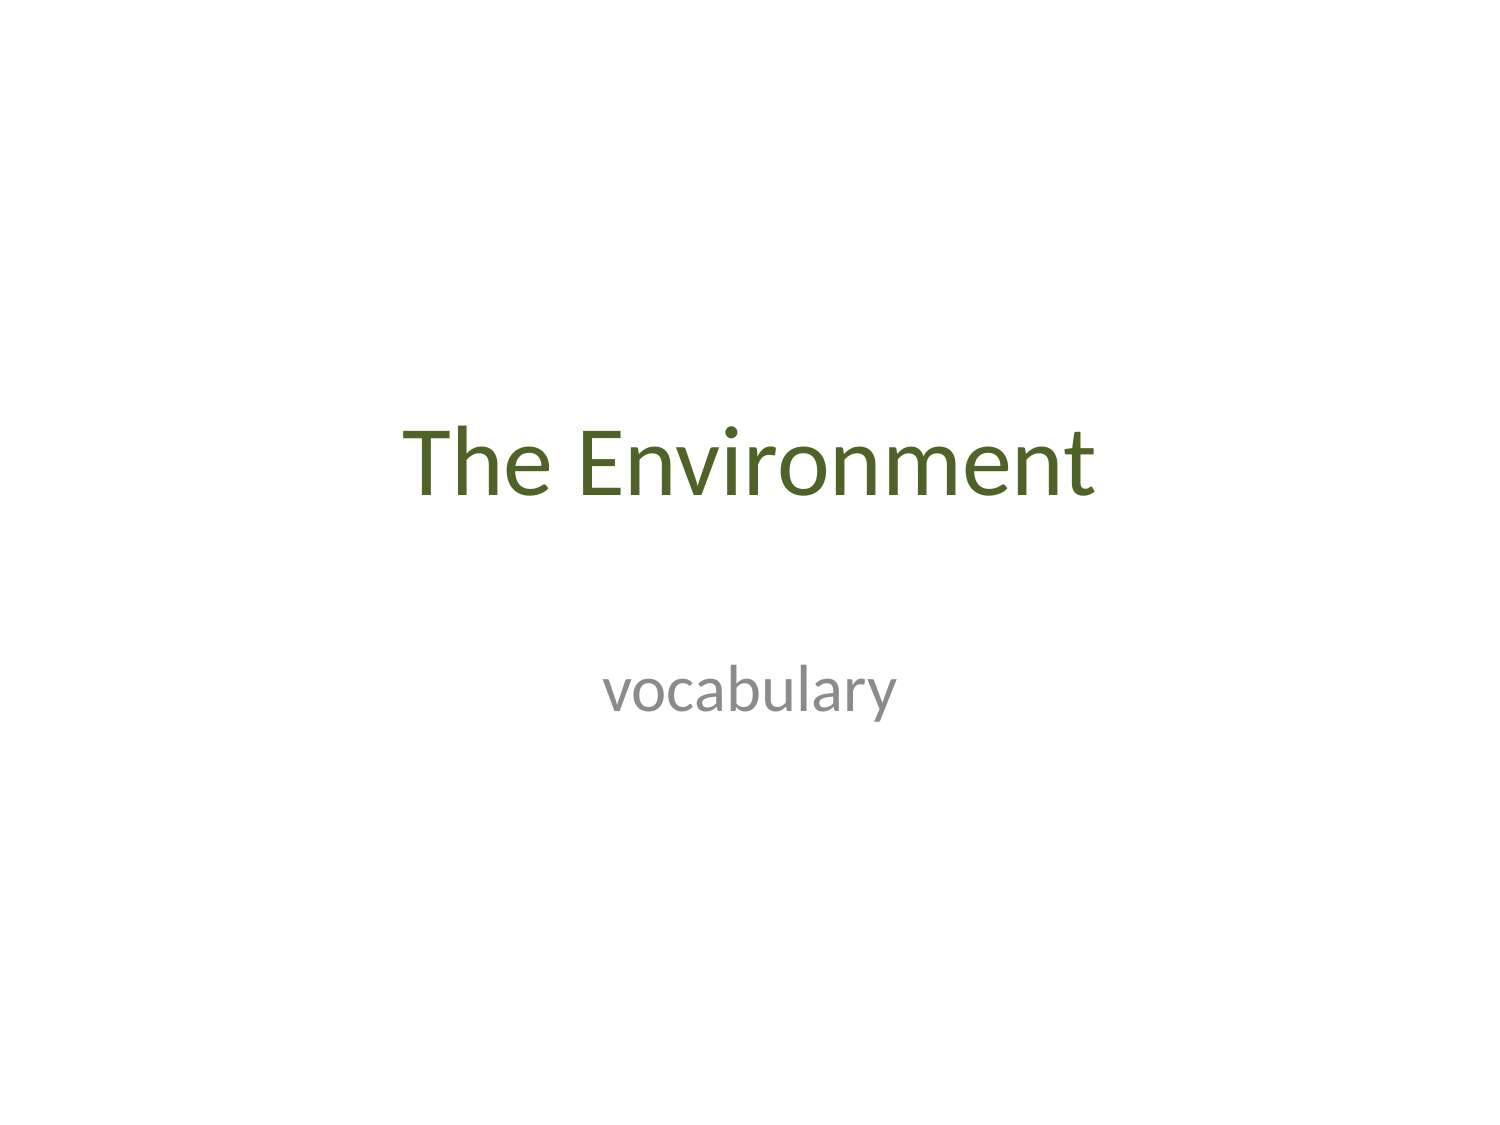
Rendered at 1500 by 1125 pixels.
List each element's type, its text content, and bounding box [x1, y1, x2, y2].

subtitle vocabulary [225, 637, 1275, 925]
title The Environment [112, 349, 1388, 591]
